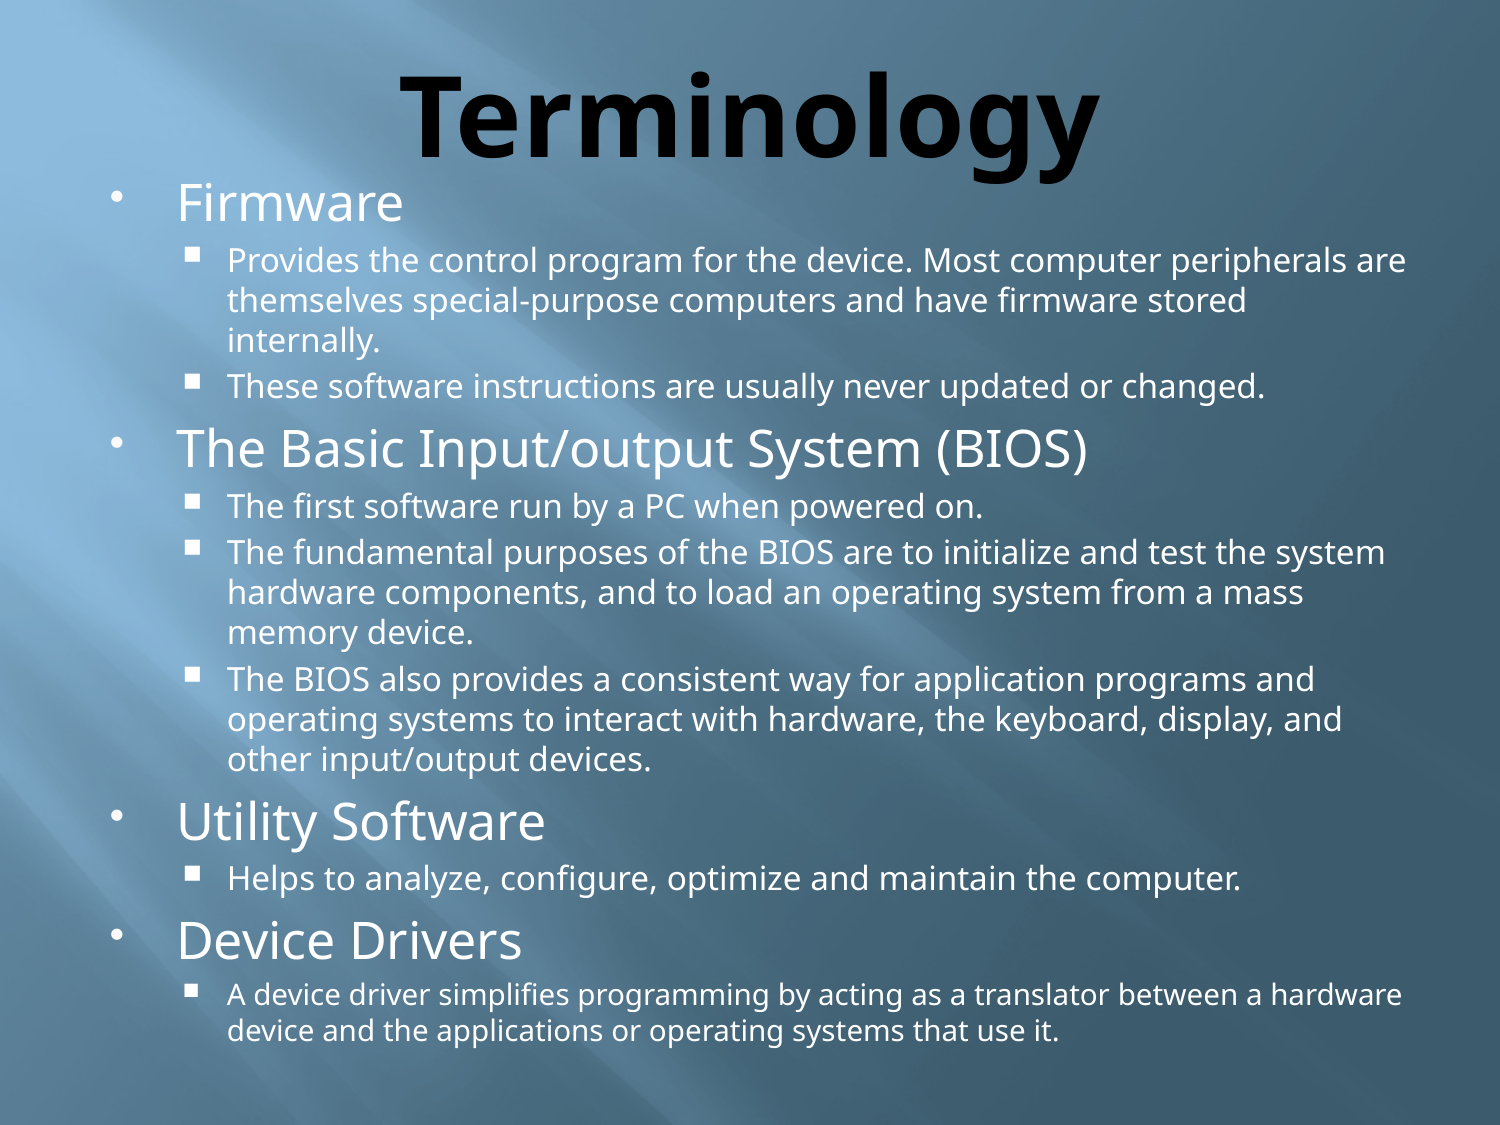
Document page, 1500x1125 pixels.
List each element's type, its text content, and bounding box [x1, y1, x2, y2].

title Terminology [75, 37, 1425, 162]
list Firmware Provides the control program for the device. Most computer peripherals are themselves special-purpose computers and have firmware stored internally. These software instructions are usually never updated or changed. The Basic Input/output System (BIOS) The first software run by a PC when powered on. The fundamental purposes of the BIOS are to initialize and test the system hardware components, and to load an operating system from a mass memory device. The BIOS also provides a consistent way for application programs and operating systems to interact with hardware, the keyboard, display, and other input/output devices. Utility Software Helps to analyze, configure, optimize and maintain the computer. Device Drivers A device driver simplifies programming by acting as a translator between a hardware device and the applications or operating systems that use it. [75, 162, 1425, 1063]
